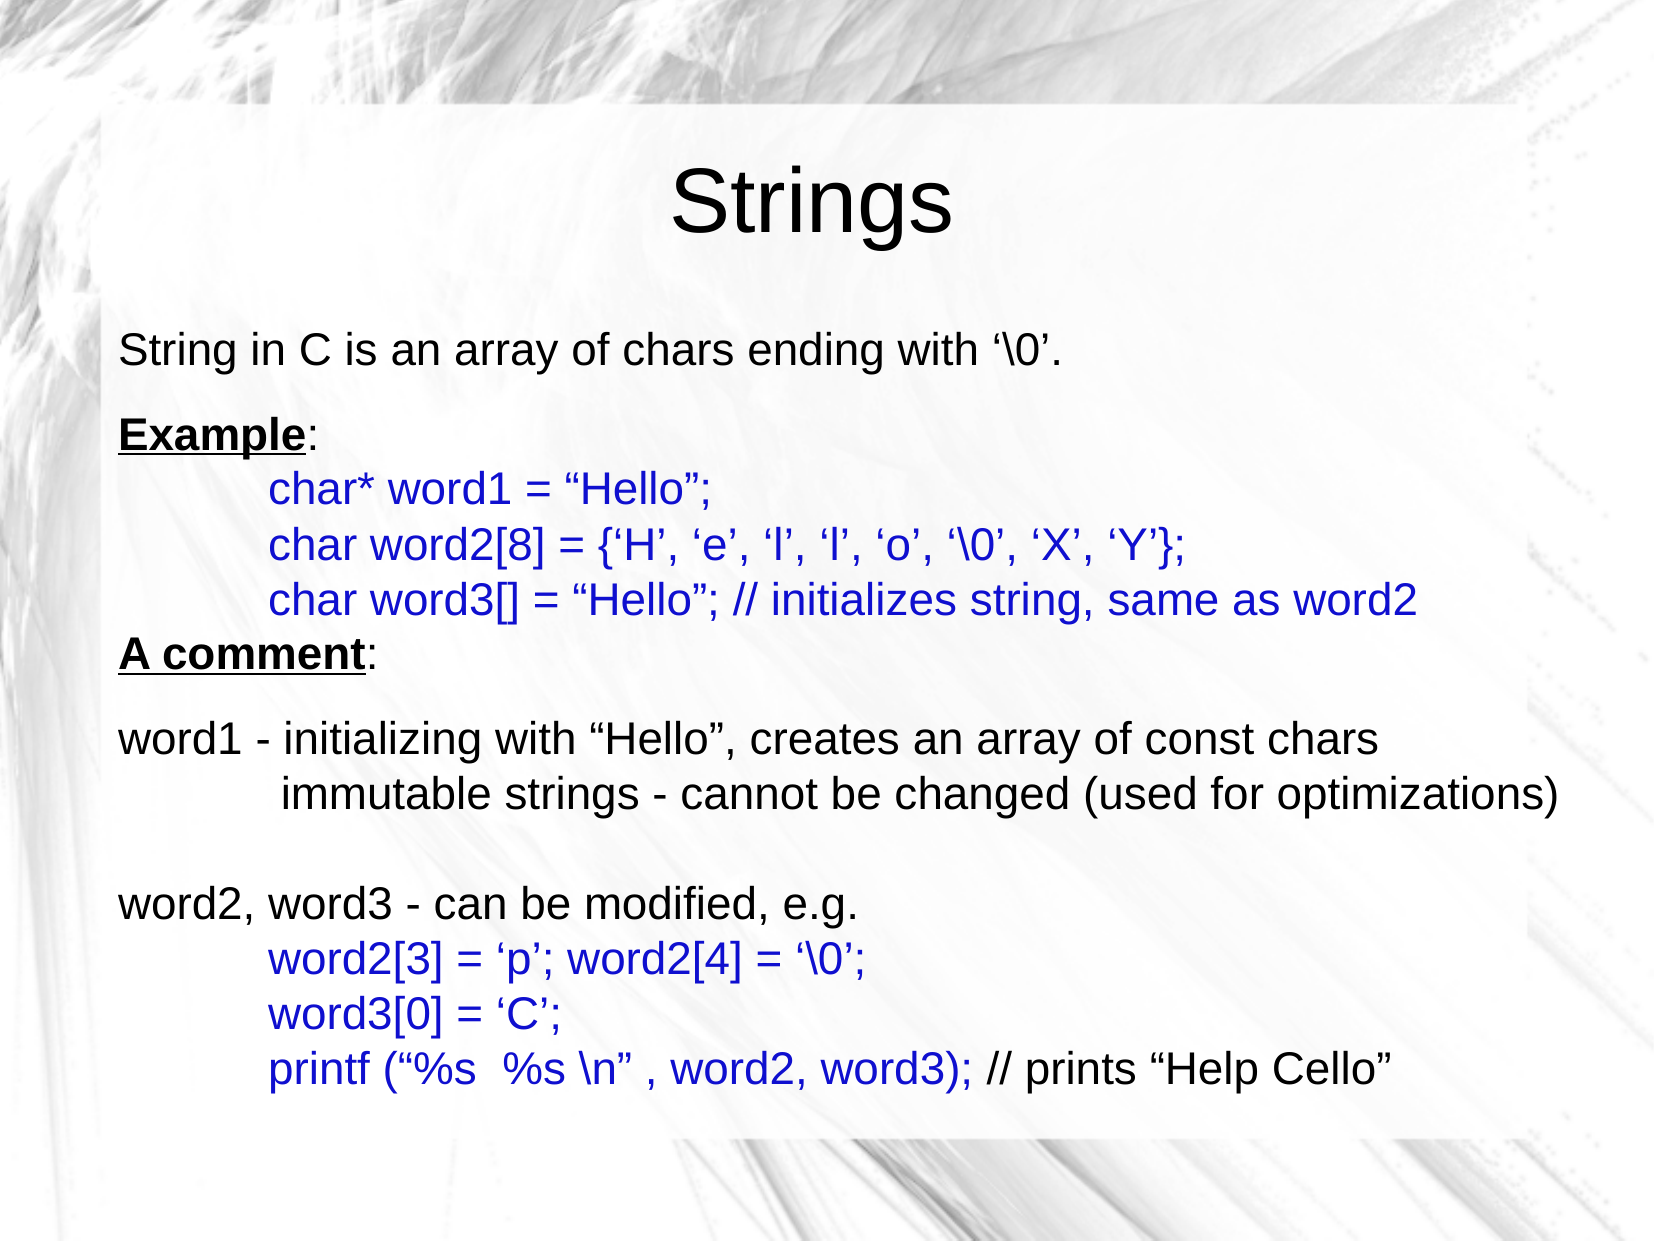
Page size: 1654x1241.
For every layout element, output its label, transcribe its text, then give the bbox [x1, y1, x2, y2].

picture [0, 0, 1654, 1241]
list String in C is an array of chars ending with ‘\0’. Example: char* word1 = “Hello”; char word2[8] = {‘H’, ‘e’, ‘l’, ‘l’, ‘o’, ‘\0’, ‘X’, ‘Y’}; char word3[] = “Hello”; // initializes string, same as word2 A comment: word1 - initializing with “Hello”, creates an array of const chars immutable strings - cannot be changed (used for optimizations) word2, word3 - can be modified, e.g. word2[3] = ‘p’; word2[4] = ‘\0’; word3[0] = ‘C’; printf (“%s %s \n” , word2, word3); // prints “Help Cello” [118, 319, 1571, 1109]
title Strings [118, 93, 1506, 299]
